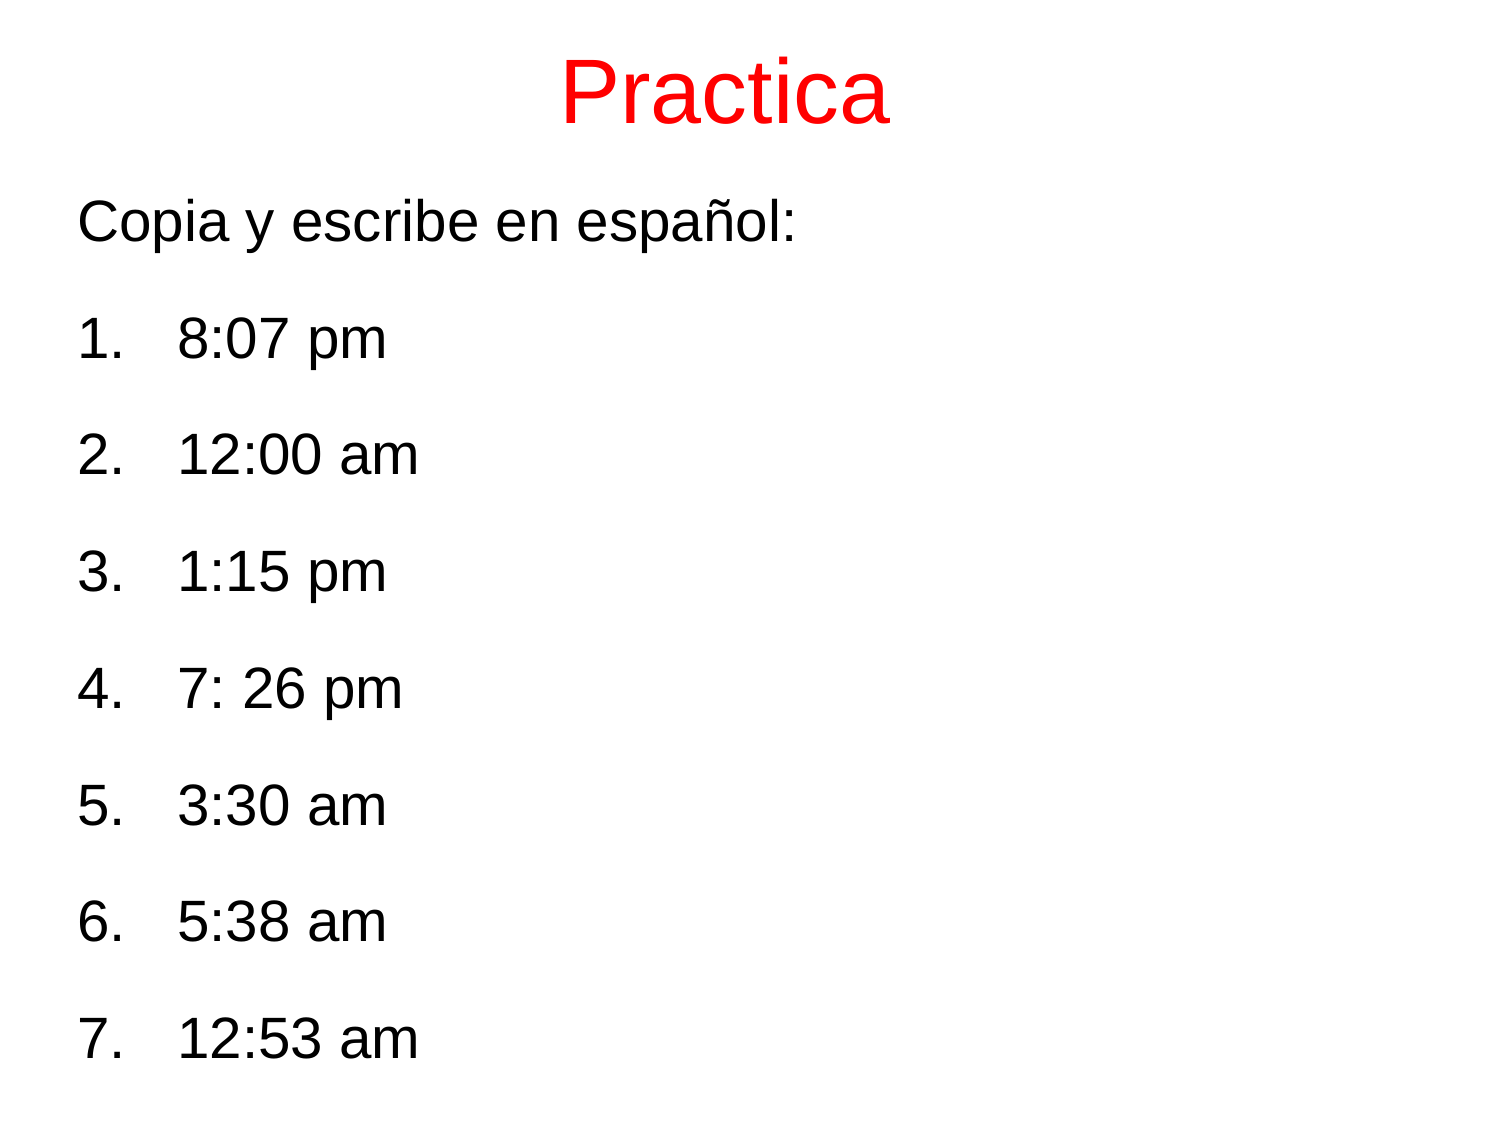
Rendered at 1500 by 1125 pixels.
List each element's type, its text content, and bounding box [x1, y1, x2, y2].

text_box Copia y escribe en español: 8:07 pm 12:00 am 1:15 pm 7: 26 pm 3:30 am 5:38 am 12:53 am [62, 141, 1463, 1063]
text_box Practica [49, 24, 1400, 195]
